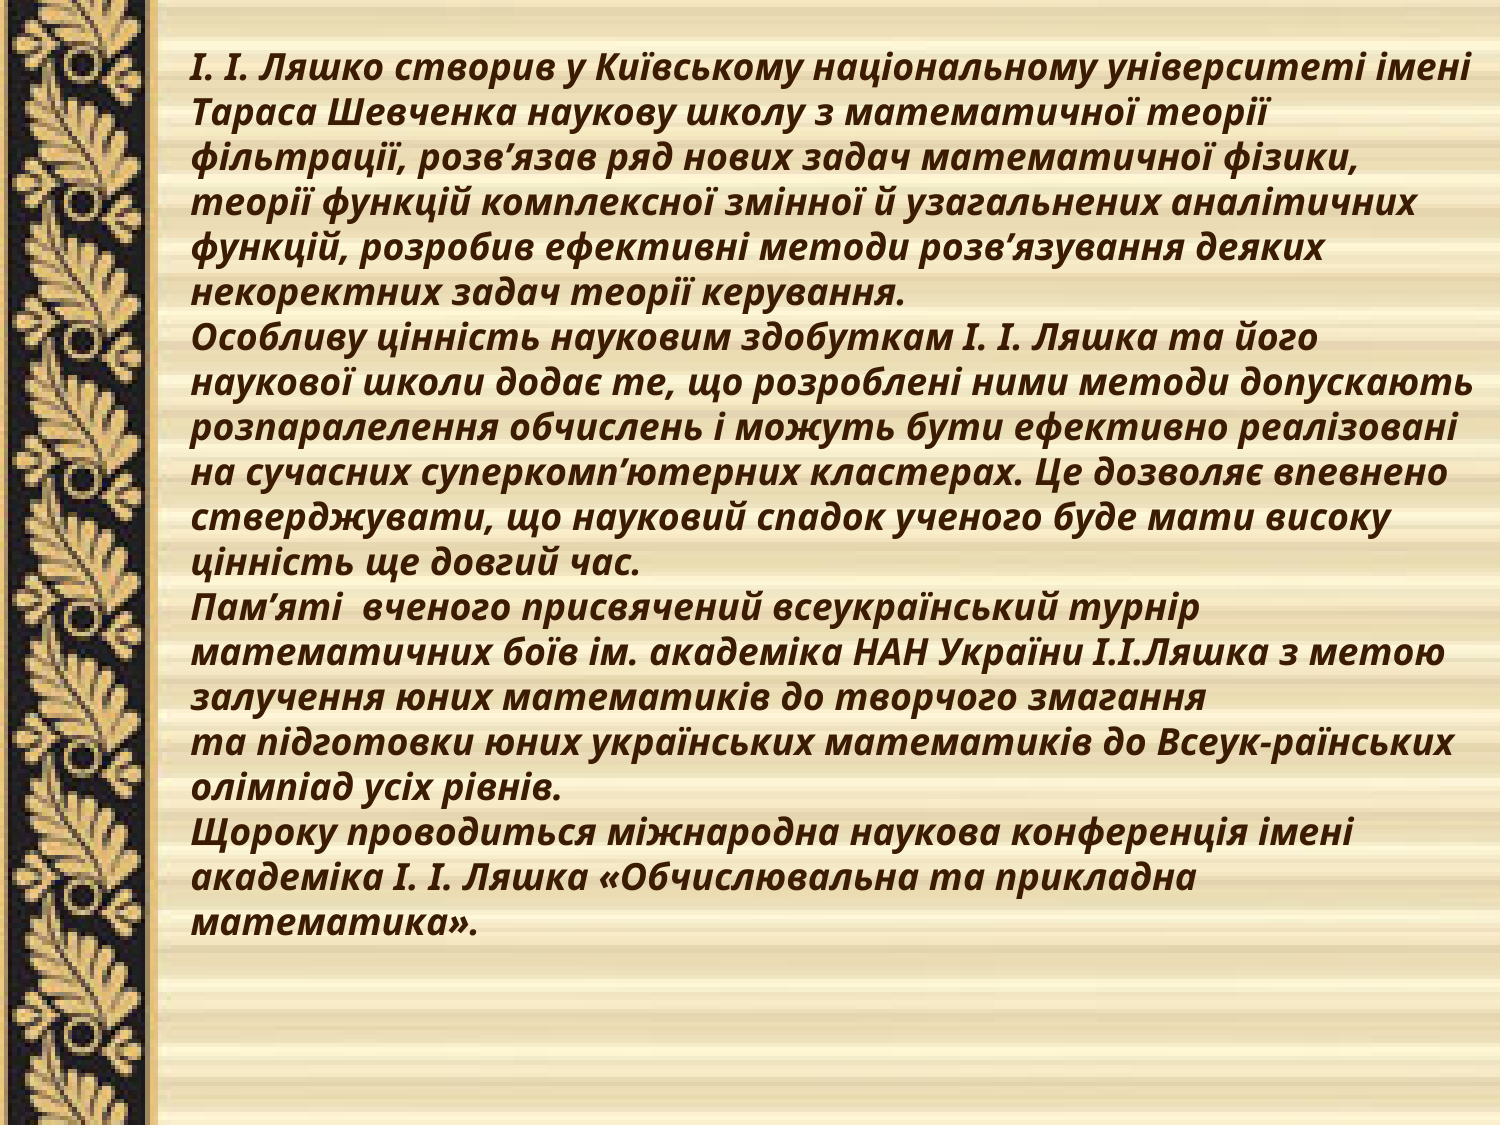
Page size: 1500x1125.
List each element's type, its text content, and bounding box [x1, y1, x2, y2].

picture [0, 0, 1500, 1125]
text_box І. І. Ляшко створив у Київському національному університеті імені Тараса Шевченка наукову школу з математичної теорії фільтрації, розв’язав ряд нових задач математичної фізики, теорії функцій комплексної змінної й узагальнених аналітичних функцій, розробив ефективні методи розв’язування деяких некоректних задач теорії керування. Особливу цінність науковим здобуткам І. І. Ляшка та його наукової школи додає те, що розроблені ними методи допускають розпаралелення обчислень і можуть бути ефективно реалізовані на сучасних суперкомп’ютерних кластерах. Це дозволяє впевнено стверджувати, що науковий спадок ученого буде мати високу цінність ще довгий час. Пам’яті вченого присвячений всеукраїнський турнір математичних боїв ім. академіка НАН України І.І.Ляшка з метою залучення юних математиків до творчого змагання та підготовки юних українських математиків до Всеук-раїнських олімпіад усіх рівнів. Щороку проводиться міжнародна наукова конференція імені академіка І. І. Ляшка «Обчислювальна та прикладна математика». [175, 35, 1500, 995]
